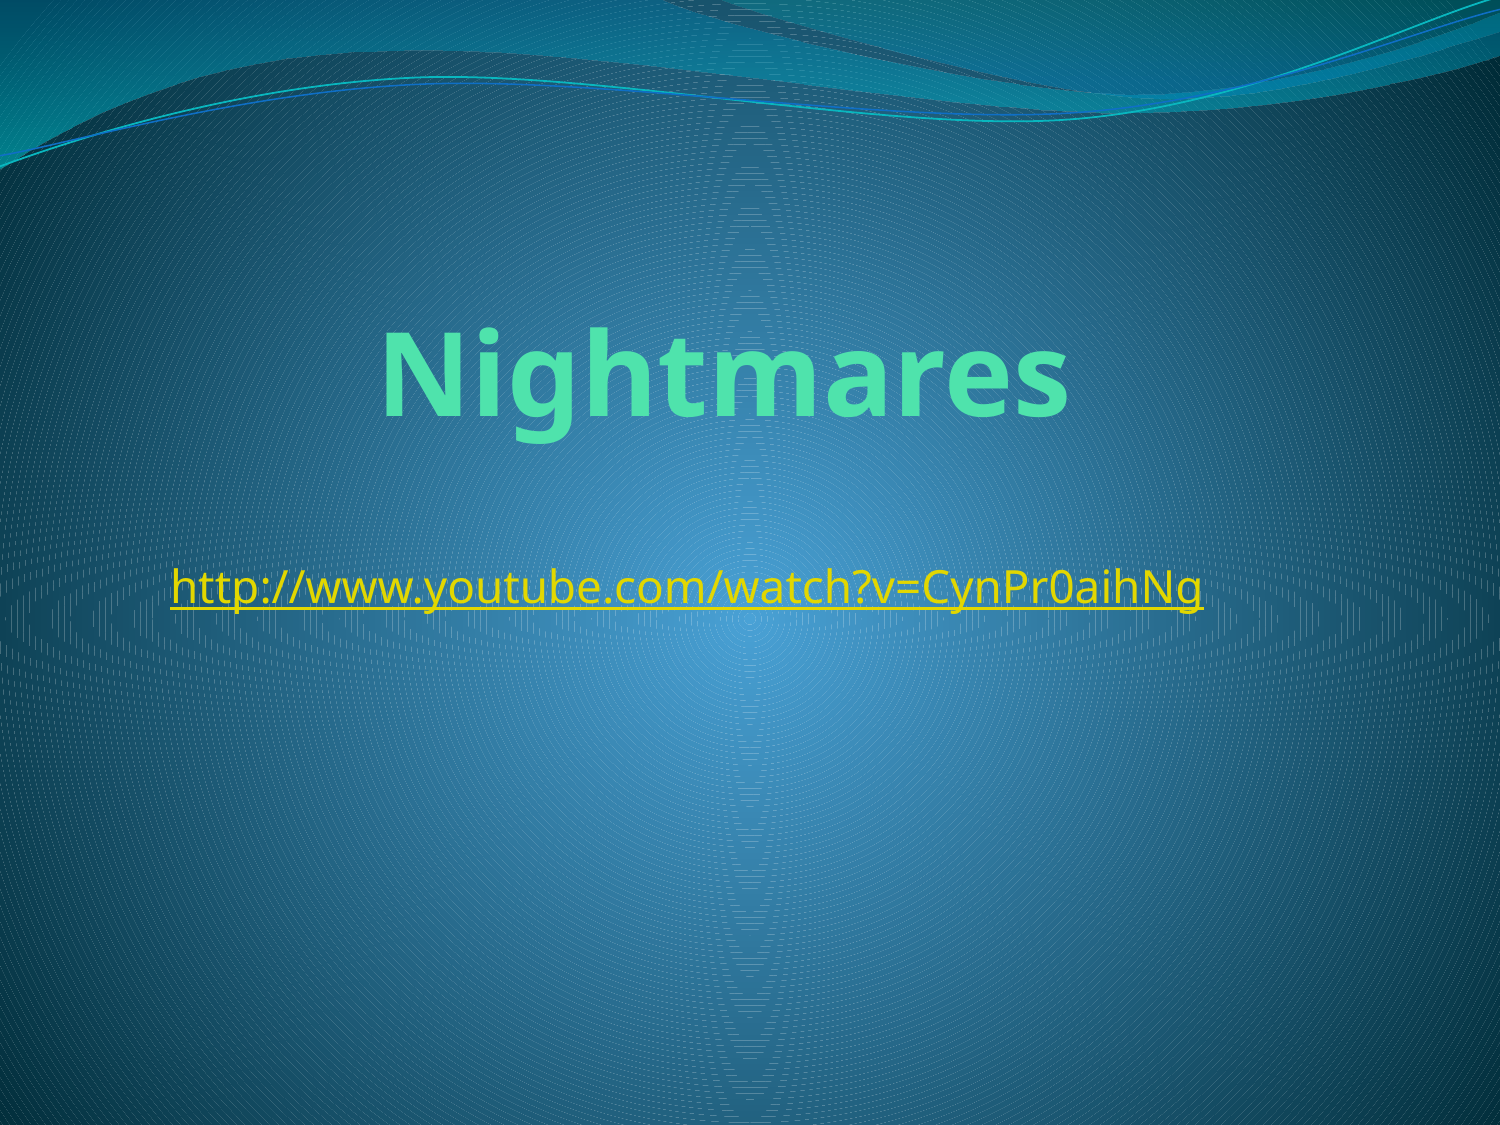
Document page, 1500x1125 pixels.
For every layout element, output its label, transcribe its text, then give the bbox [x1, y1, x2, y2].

title Nightmares [86, 215, 1363, 440]
list http://www.youtube.com/watch?v=CynPr0aihNg [162, 549, 1338, 823]
